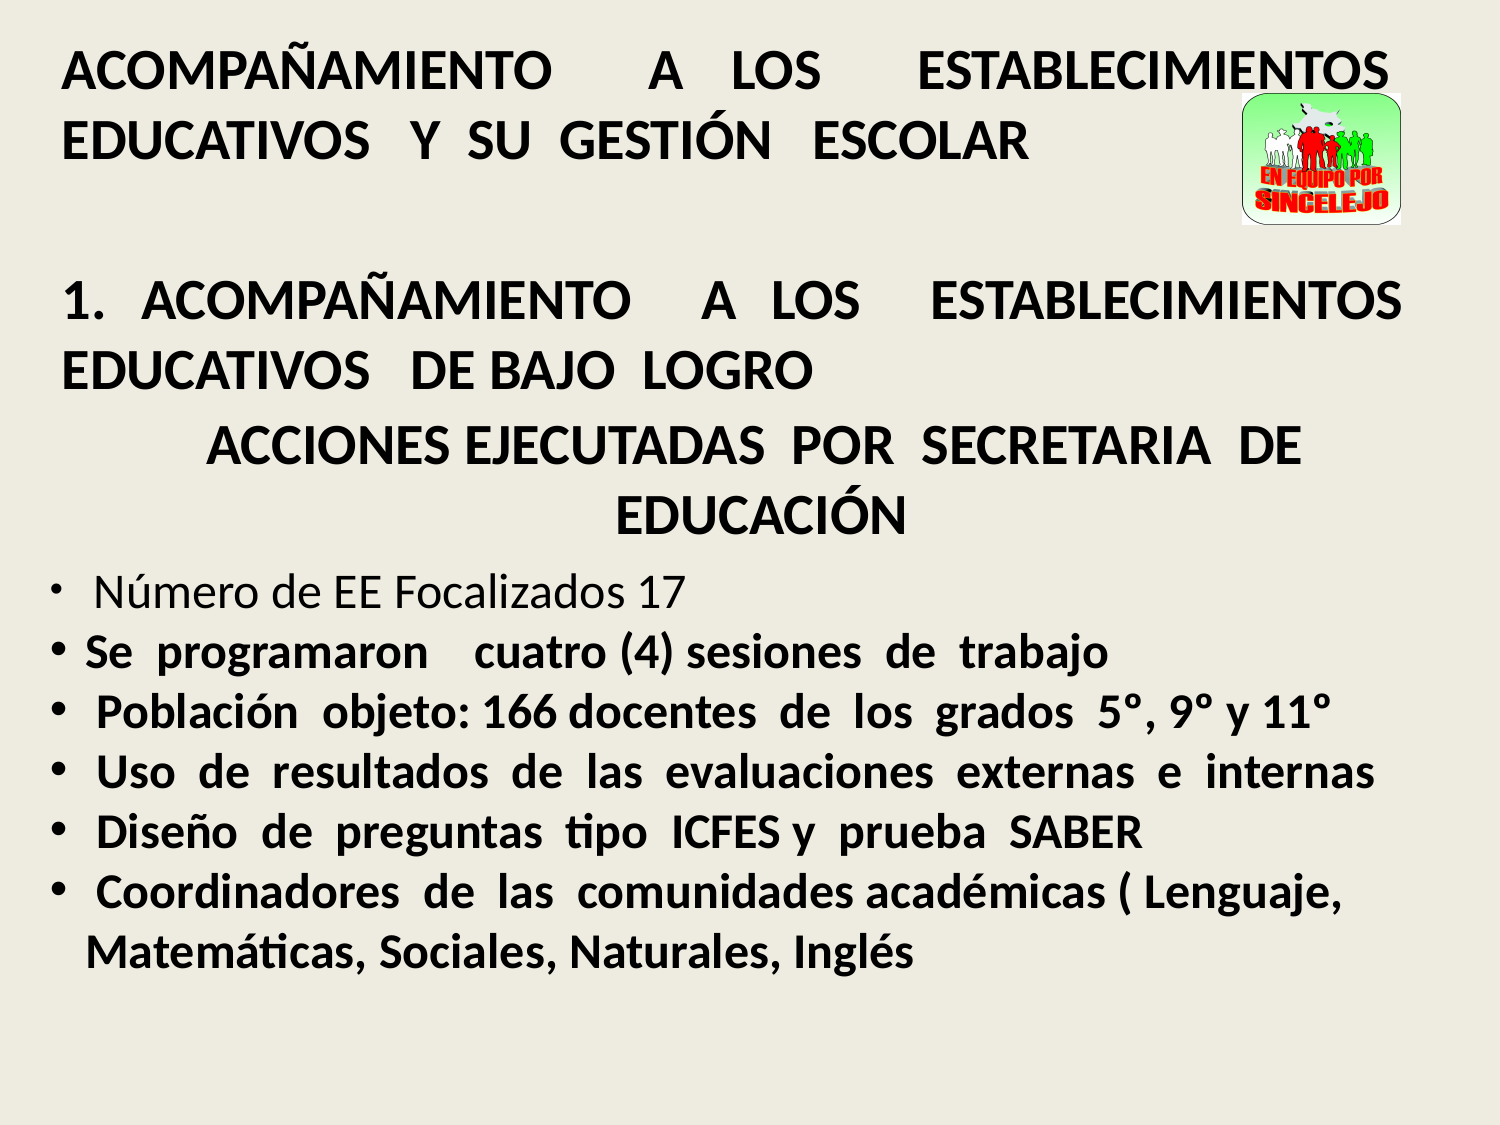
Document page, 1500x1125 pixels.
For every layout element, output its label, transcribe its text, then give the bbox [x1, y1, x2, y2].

text_box 1. ACOMPAÑAMIENTO A LOS ESTABLECIMIENTOS EDUCATIVOS DE BAJO LOGRO [46, 253, 1454, 409]
text_box ACCIONES EJECUTADAS POR SECRETARIA DE EDUCACIÓN [58, 398, 1465, 554]
picture [1241, 93, 1401, 226]
text_box ACOMPAÑAMIENTO A LOS ESTABLECIMIENTOS EDUCATIVOS Y SU GESTIÓN ESCOLAR [46, 23, 1454, 179]
text_box Número de EE Focalizados 17 Se programaron cuatro (4) sesiones de trabajo Población objeto: 166 docentes de los grados 5º, 9º y 11º Uso de resultados de las evaluaciones externas e internas Diseño de preguntas tipo ICFES y prueba SABER Coordinadores de las comunidades académicas ( Lenguaje, Matemáticas, Sociales, Naturales, Inglés [35, 550, 1430, 986]
